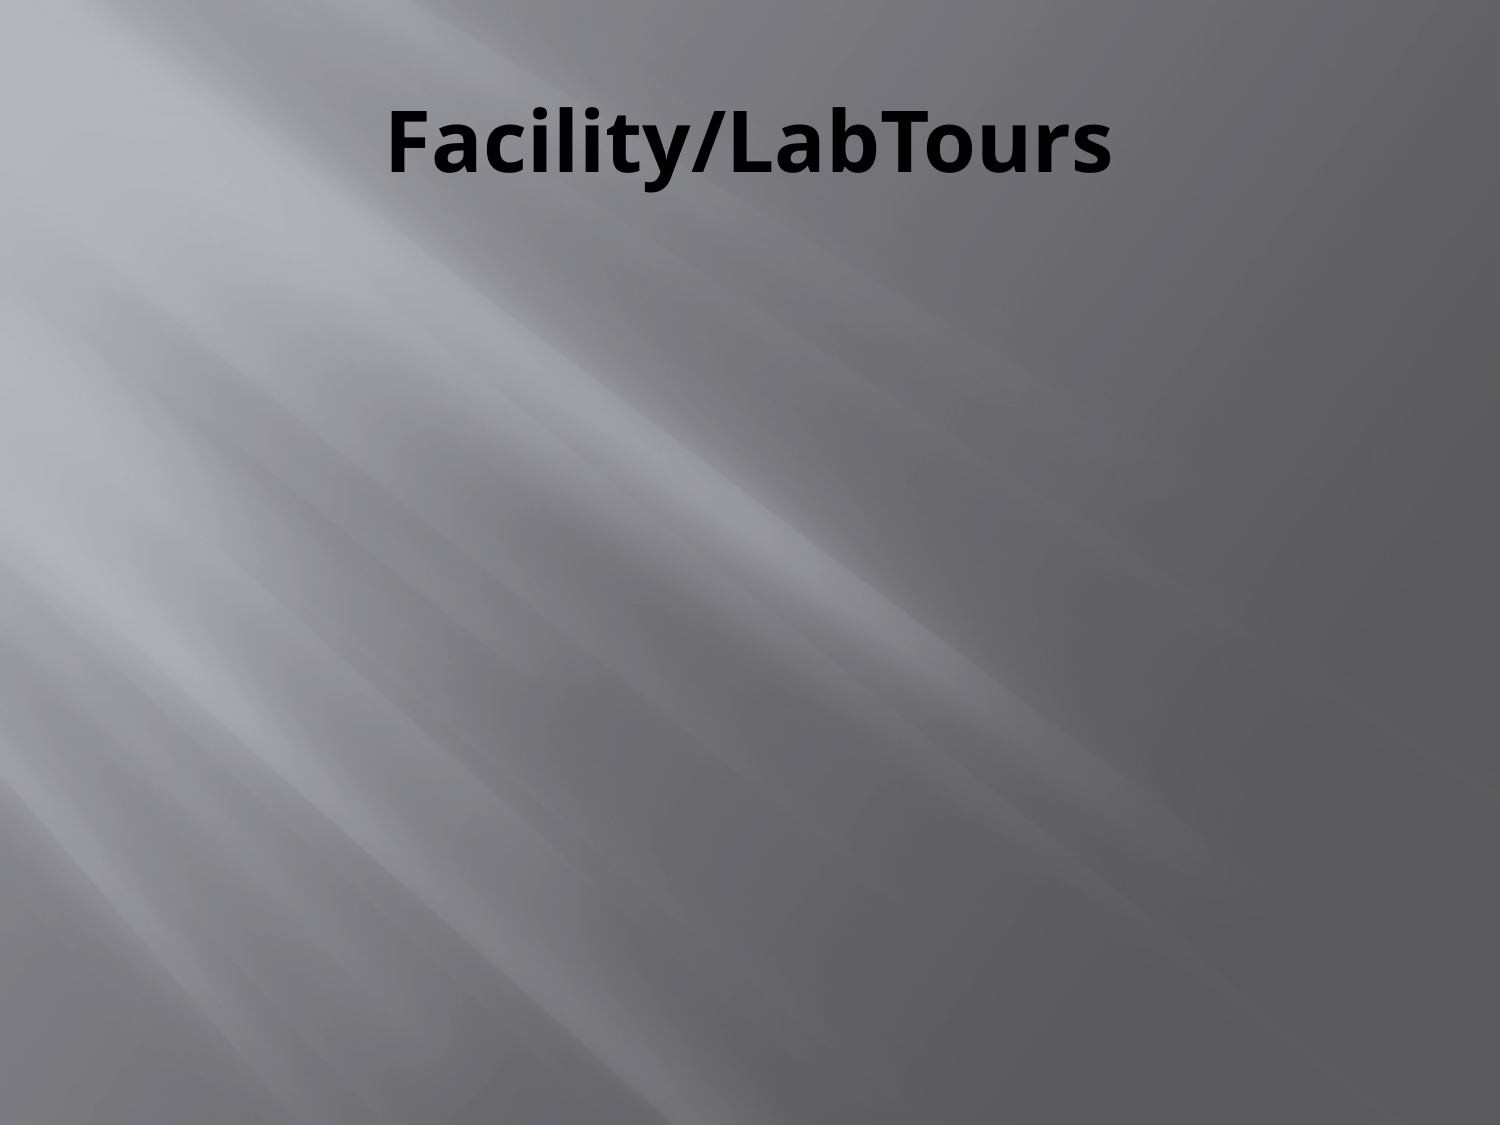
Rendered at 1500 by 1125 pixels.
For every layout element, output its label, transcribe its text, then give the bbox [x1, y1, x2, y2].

title Facility/LabTours [75, 45, 1425, 233]
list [74, 262, 1426, 1036]
